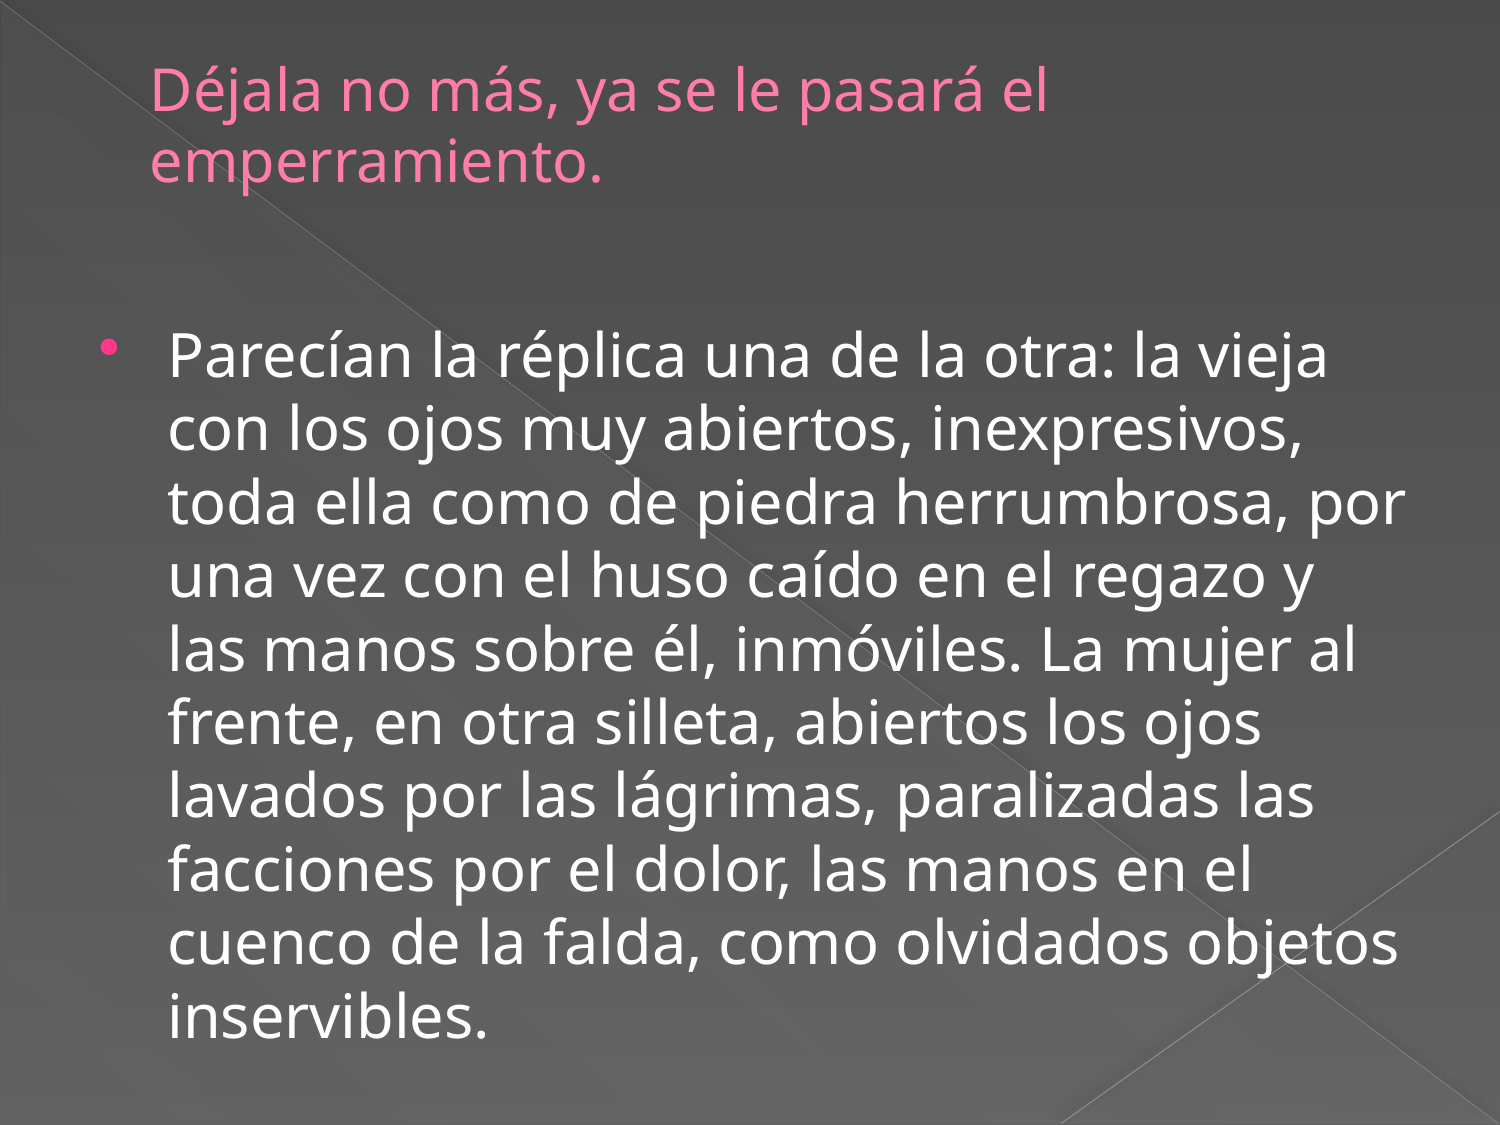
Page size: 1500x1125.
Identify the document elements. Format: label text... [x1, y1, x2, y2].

title Déjala no más, ya se le pasará el emperramiento. [75, 43, 1425, 274]
list Parecían la réplica una de la otra: la vieja con los ojos muy abiertos, inexpresivos, toda ella como de piedra herrumbrosa, por una vez con el huso caído en el regazo y las manos sobre él, inmóviles. La mujer al frente, en otra silleta, abiertos los ojos lavados por las lágrimas, paralizadas las facciones por el dolor, las manos en el cuenco de la falda, como olvidados objetos inservibles. [75, 308, 1425, 1059]
